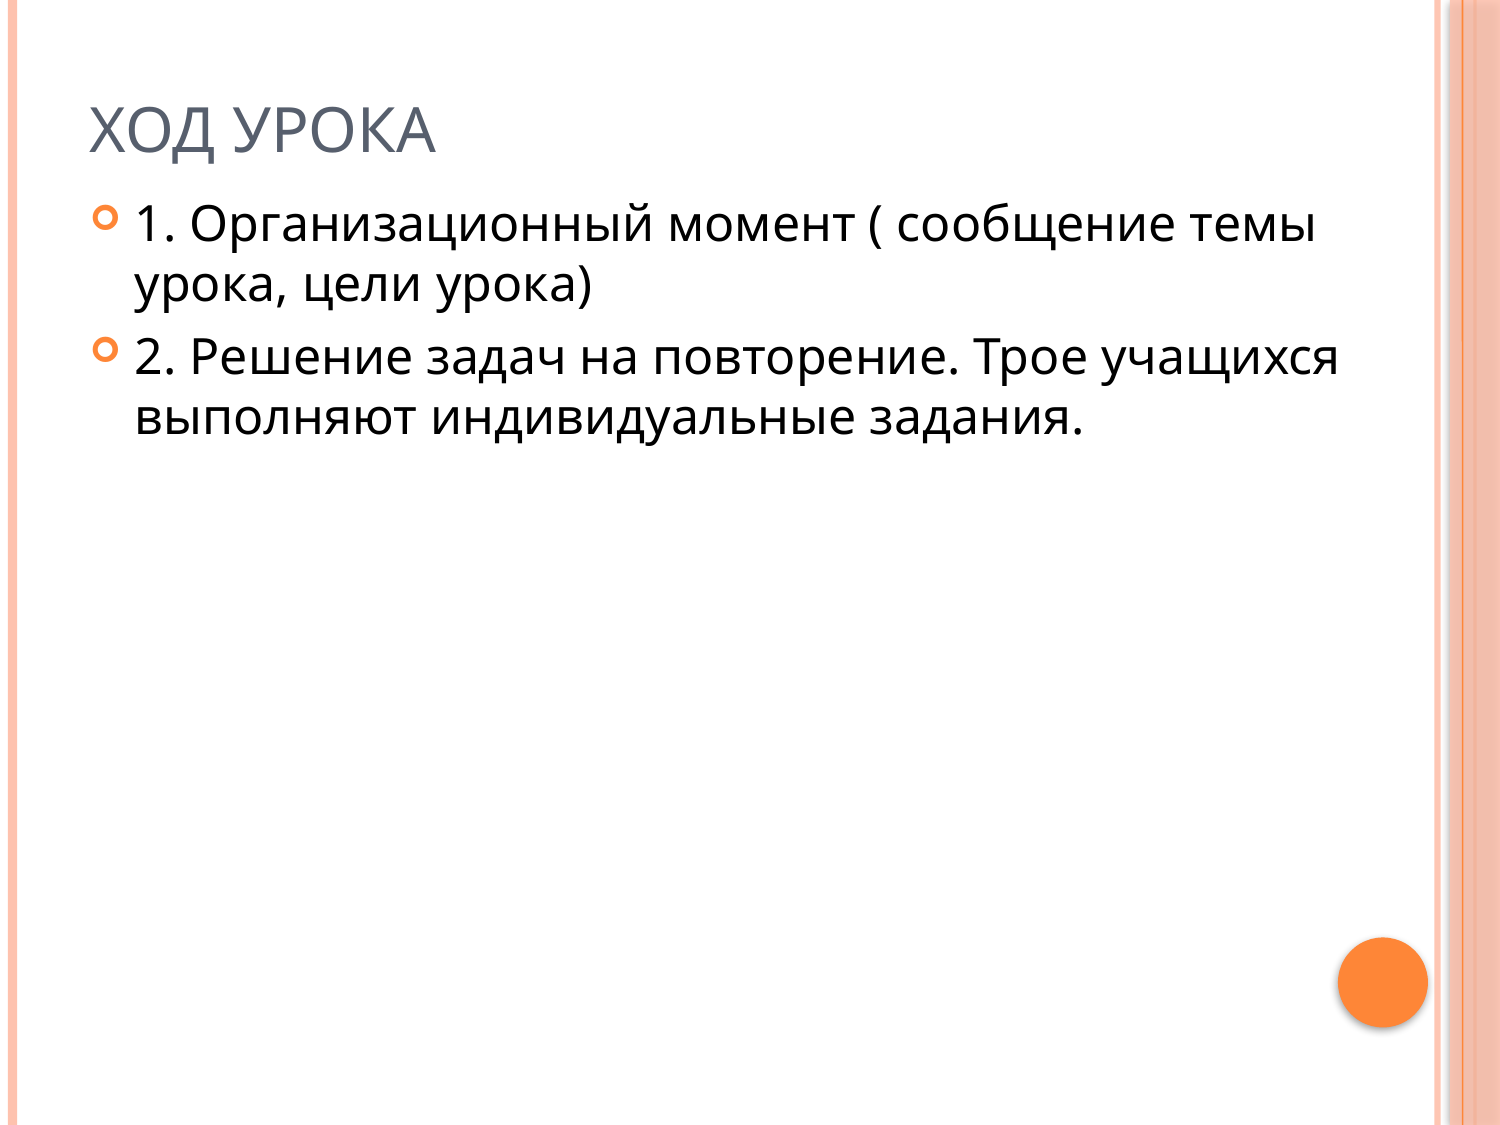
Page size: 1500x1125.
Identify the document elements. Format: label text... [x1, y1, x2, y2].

list 1. Организационный момент ( сообщение темы урока, цели урока) 2. Решение задач на повторение. Трое учащихся выполняют индивидуальные задания. [75, 184, 1425, 1005]
title Ход урока [75, 30, 1425, 173]
